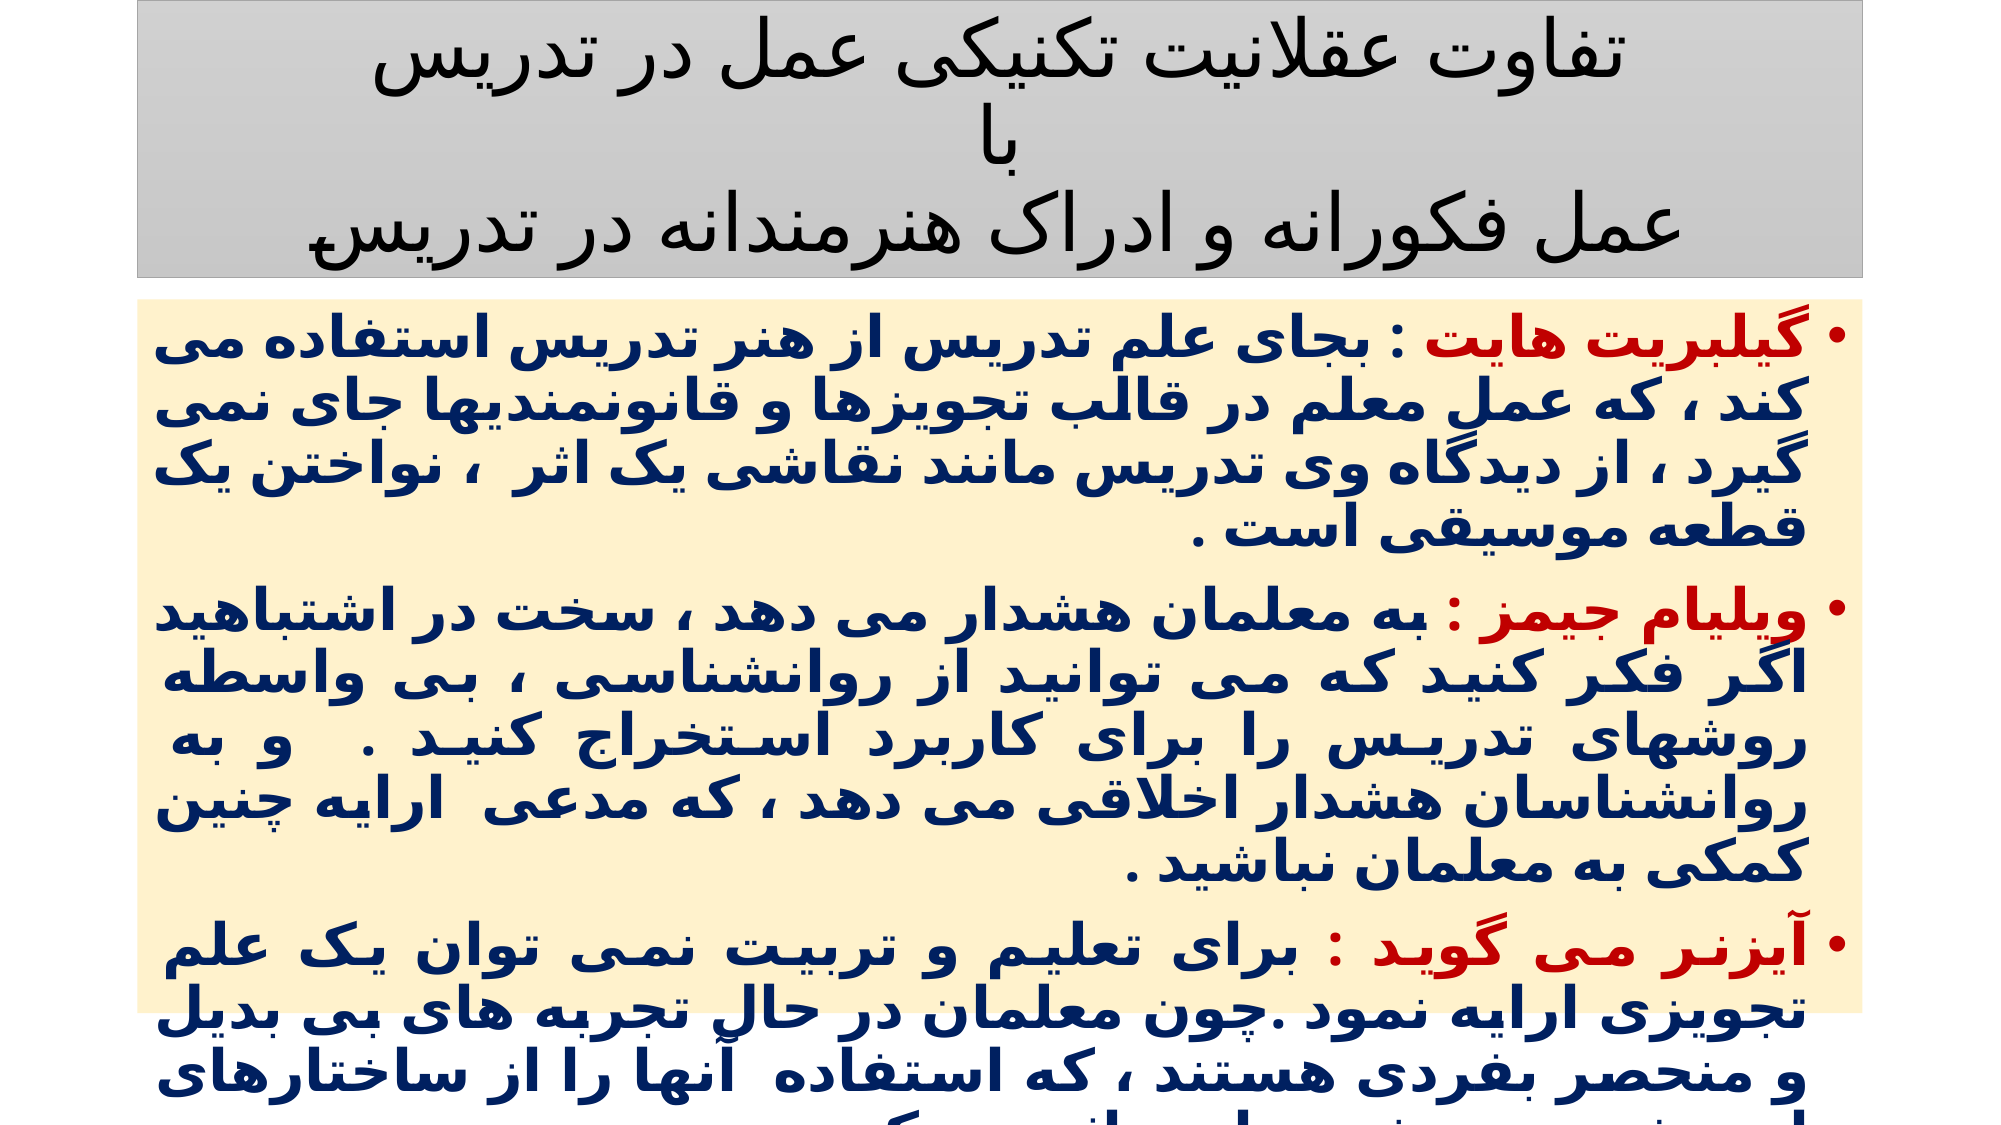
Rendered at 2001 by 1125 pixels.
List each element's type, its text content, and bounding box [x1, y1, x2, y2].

list گیلبریت هایت : بجای علم تدریس از هنر تدریس استفاده می کند ، که عمل معلم در قالب تجویزها و قانونمندیها جای نمی گیرد ، از دیدگاه وی تدریس مانند نقاشی یک اثر ، نواختن یک قطعه موسیقی است . ویلیام جیمز : به معلمان هشدار می دهد ، سخت در اشتباهید اگر فکر کنید که می توانید از روانشناسی ، بی واسطه روشهای تدریس را برای کاربرد استخراج کنید . و به روانشناسان هشدار اخلاقی می دهد ، که مدعی ارایه چنین کمکی به معلمان نباشید . آیزنر می گوید : برای تعلیم و تربیت نمی توان یک علم تجویزی ارایه نمود .چون معلمان در حال تجربه های بی بدیل و منحصر بفردی هستند ، که استفاده آنها را از ساختارهای از پیش تعیین شده را بی اثر می کند . [137, 299, 1863, 1014]
title تفاوت عقلانیت تکنیکی عمل در تدریس با عمل فکورانه و ادراک هنرمندانه در تدریس [137, 0, 1863, 278]
